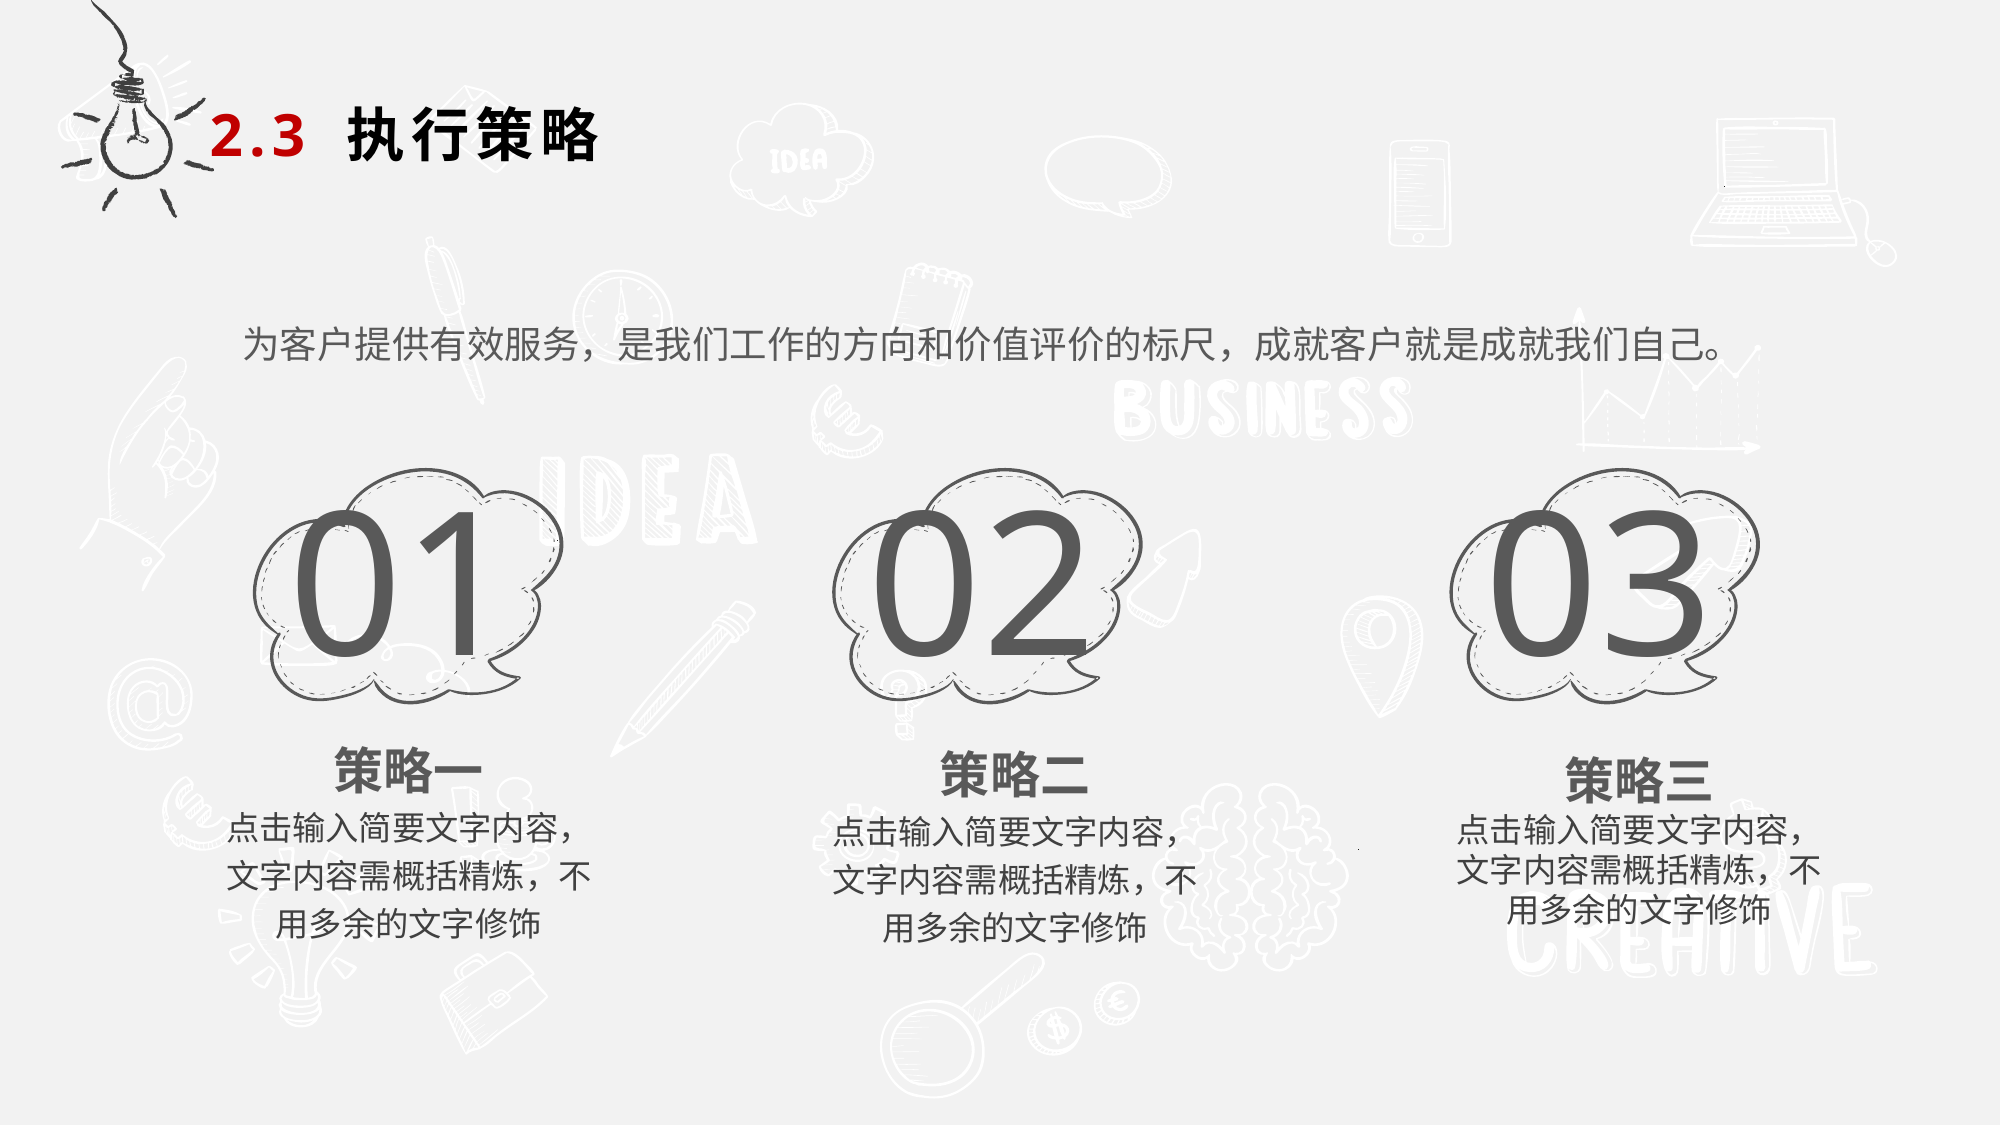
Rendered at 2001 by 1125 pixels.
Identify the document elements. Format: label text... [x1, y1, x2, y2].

text_box 策略三 点击输入简要文字内容，文字内容需概括精炼，不用多余的文字修饰 [1432, 741, 1847, 937]
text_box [1445, 448, 1772, 716]
text_box 策略一 点击输入简要文字内容，文字内容需概括精炼，不用多余的文字修饰 [196, 731, 621, 1021]
text_box 2.3 执行策略 [194, 91, 614, 176]
text_box 策略二 点击输入简要文字内容，文字内容需概括精炼，不用多余的文字修饰 [814, 736, 1216, 955]
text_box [249, 448, 575, 716]
text_box 为客户提供有效服务，是我们工作的方向和价值评价的标尺，成就客户就是成就我们自己。 [227, 313, 1777, 373]
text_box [828, 448, 1154, 716]
